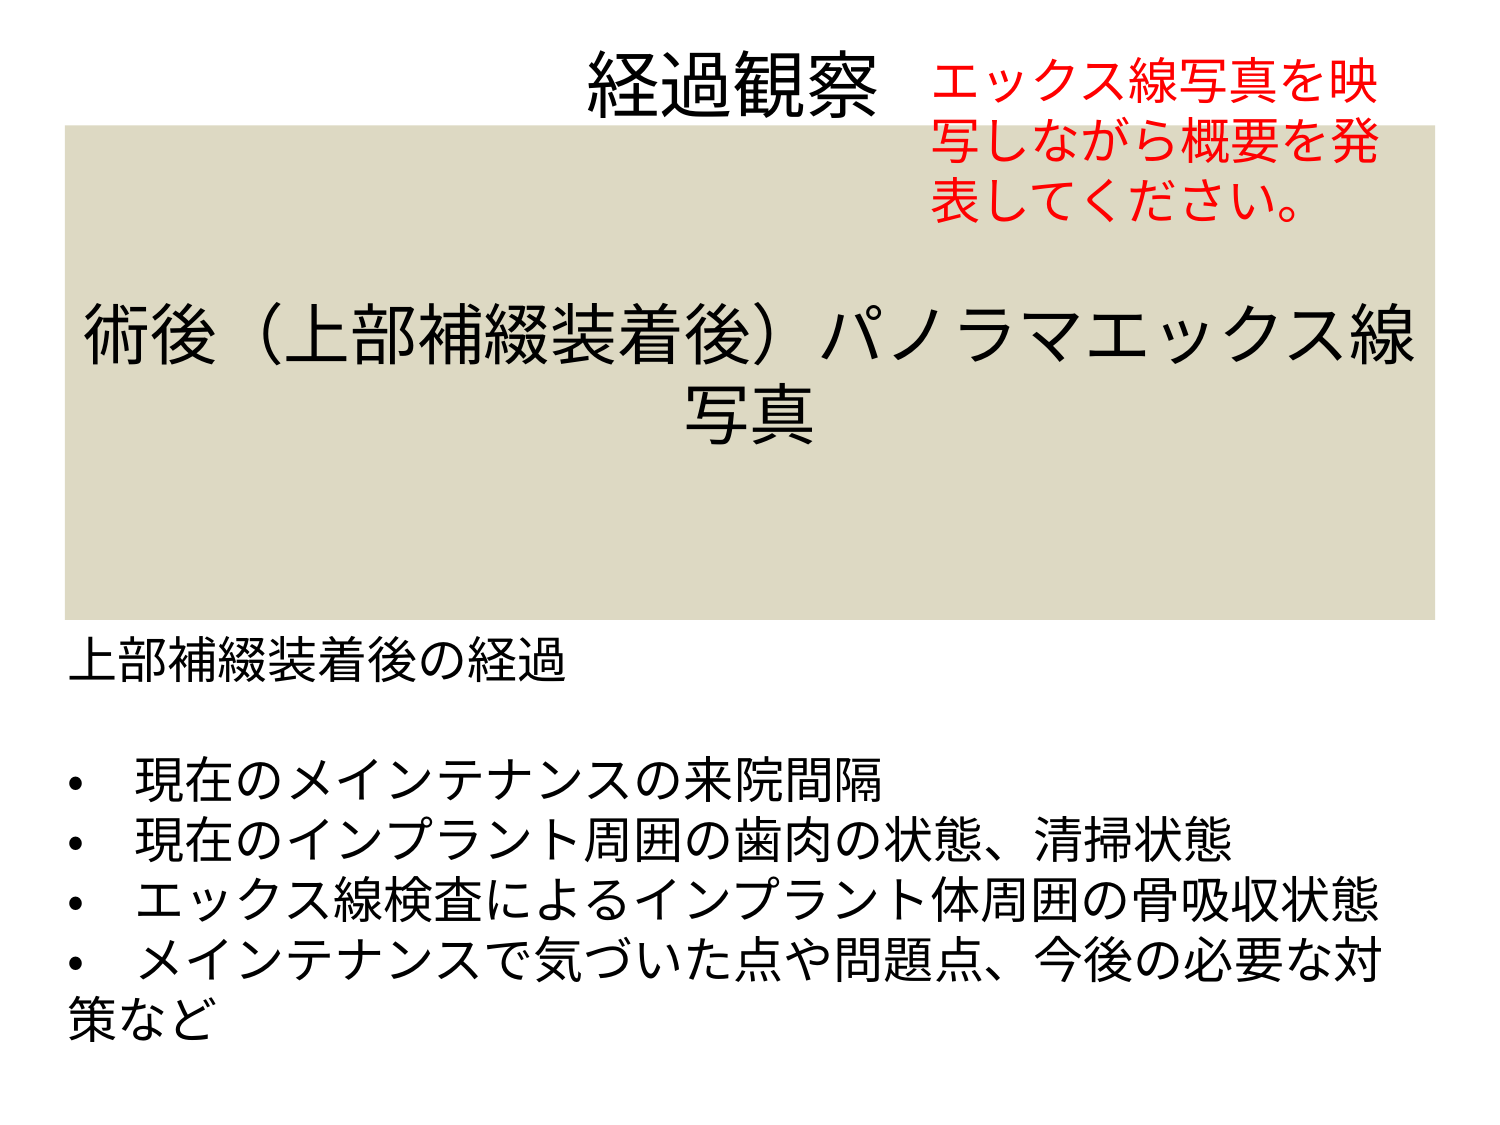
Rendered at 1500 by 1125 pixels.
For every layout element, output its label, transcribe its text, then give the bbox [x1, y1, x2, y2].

text_box エックス線写真を映写しながら概要を発表してください。 [915, 42, 1436, 238]
text_box 術後（上部補綴装着後）パノラマエックス線写真 [64, 125, 1436, 620]
title 経過観察 [419, 30, 1047, 125]
text_box 上部補綴装着後の経過 ・ 現在のメインテナンスの来院間隔 ・ 現在のインプラント周囲の歯肉の状態、清掃状態 ・ エックス線検査によるインプラント体周囲の骨吸収状態 ・ メインテナンスで気づいた点や問題点、今後の必要な対策など [53, 621, 1447, 1057]
